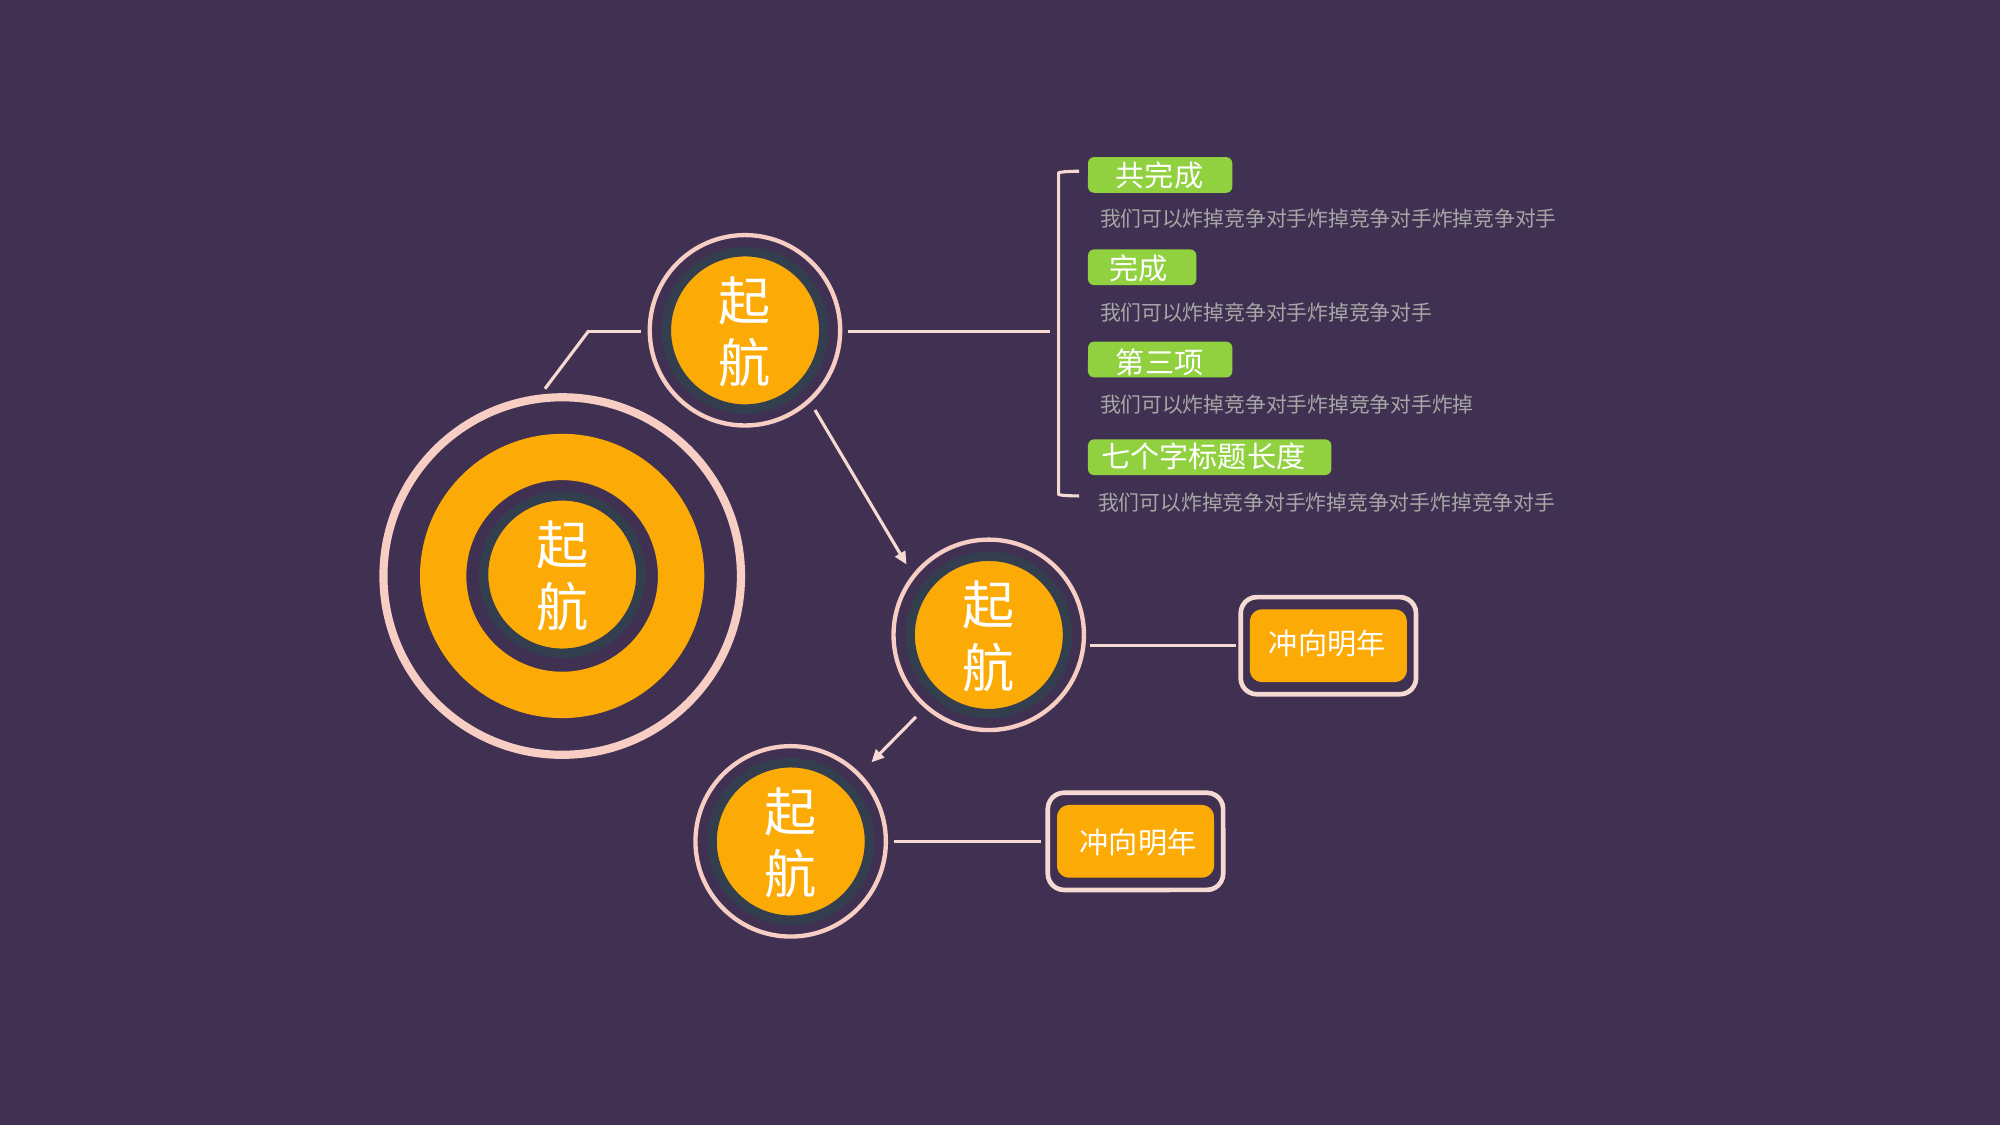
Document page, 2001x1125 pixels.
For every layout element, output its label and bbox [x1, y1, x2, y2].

text_box [1047, 792, 1224, 890]
text_box [379, 393, 746, 759]
text_box [1083, 431, 1708, 523]
text_box [1240, 597, 1417, 695]
text_box [1085, 336, 1710, 425]
text_box [693, 743, 889, 939]
text_box [891, 537, 1087, 733]
text_box [1085, 150, 1691, 239]
text_box [647, 232, 843, 428]
text_box [1058, 171, 1080, 496]
text_box [1085, 242, 1710, 333]
text_box [814, 410, 907, 565]
text_box [871, 716, 916, 763]
text_box [544, 331, 641, 389]
